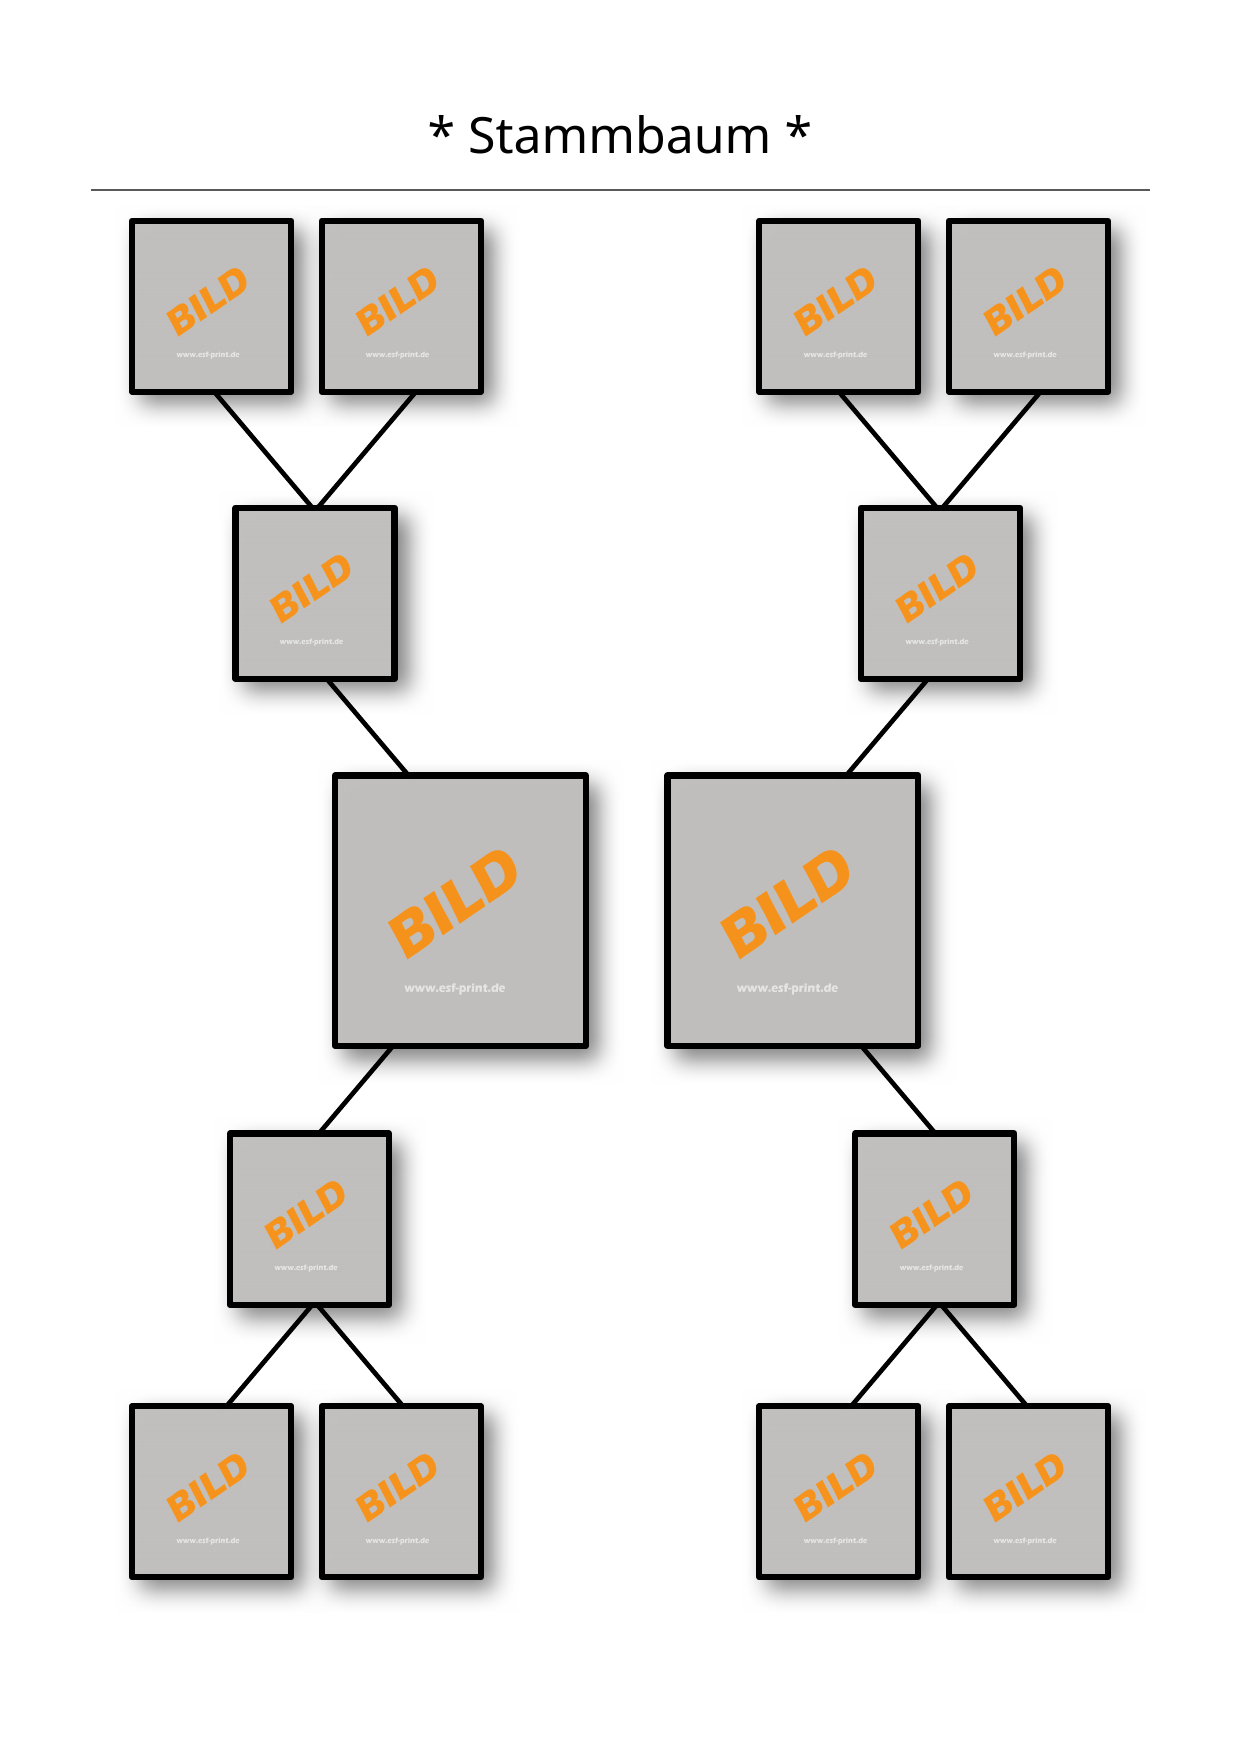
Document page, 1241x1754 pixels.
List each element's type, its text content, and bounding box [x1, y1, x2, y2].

picture [951, 1408, 1106, 1575]
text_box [211, 1301, 316, 1425]
picture [324, 1408, 478, 1575]
text_box * Stammbaum * [90, 88, 1150, 180]
picture [134, 1408, 289, 1575]
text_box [940, 388, 1044, 512]
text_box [314, 664, 419, 788]
picture [762, 1408, 916, 1575]
picture [324, 223, 478, 389]
picture [232, 1136, 387, 1302]
picture [858, 1136, 1012, 1302]
picture [134, 223, 289, 389]
picture [670, 778, 916, 1043]
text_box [925, 1286, 1030, 1410]
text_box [301, 1286, 406, 1410]
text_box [835, 1301, 920, 1410]
picture [863, 510, 1018, 676]
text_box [920, 1413, 940, 1425]
picture [951, 223, 1106, 389]
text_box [321, 395, 419, 512]
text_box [835, 388, 940, 512]
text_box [835, 664, 940, 788]
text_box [848, 1030, 953, 1154]
picture [238, 510, 392, 676]
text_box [301, 1030, 406, 1154]
picture [762, 223, 916, 389]
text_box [211, 388, 316, 512]
picture [337, 778, 583, 1043]
